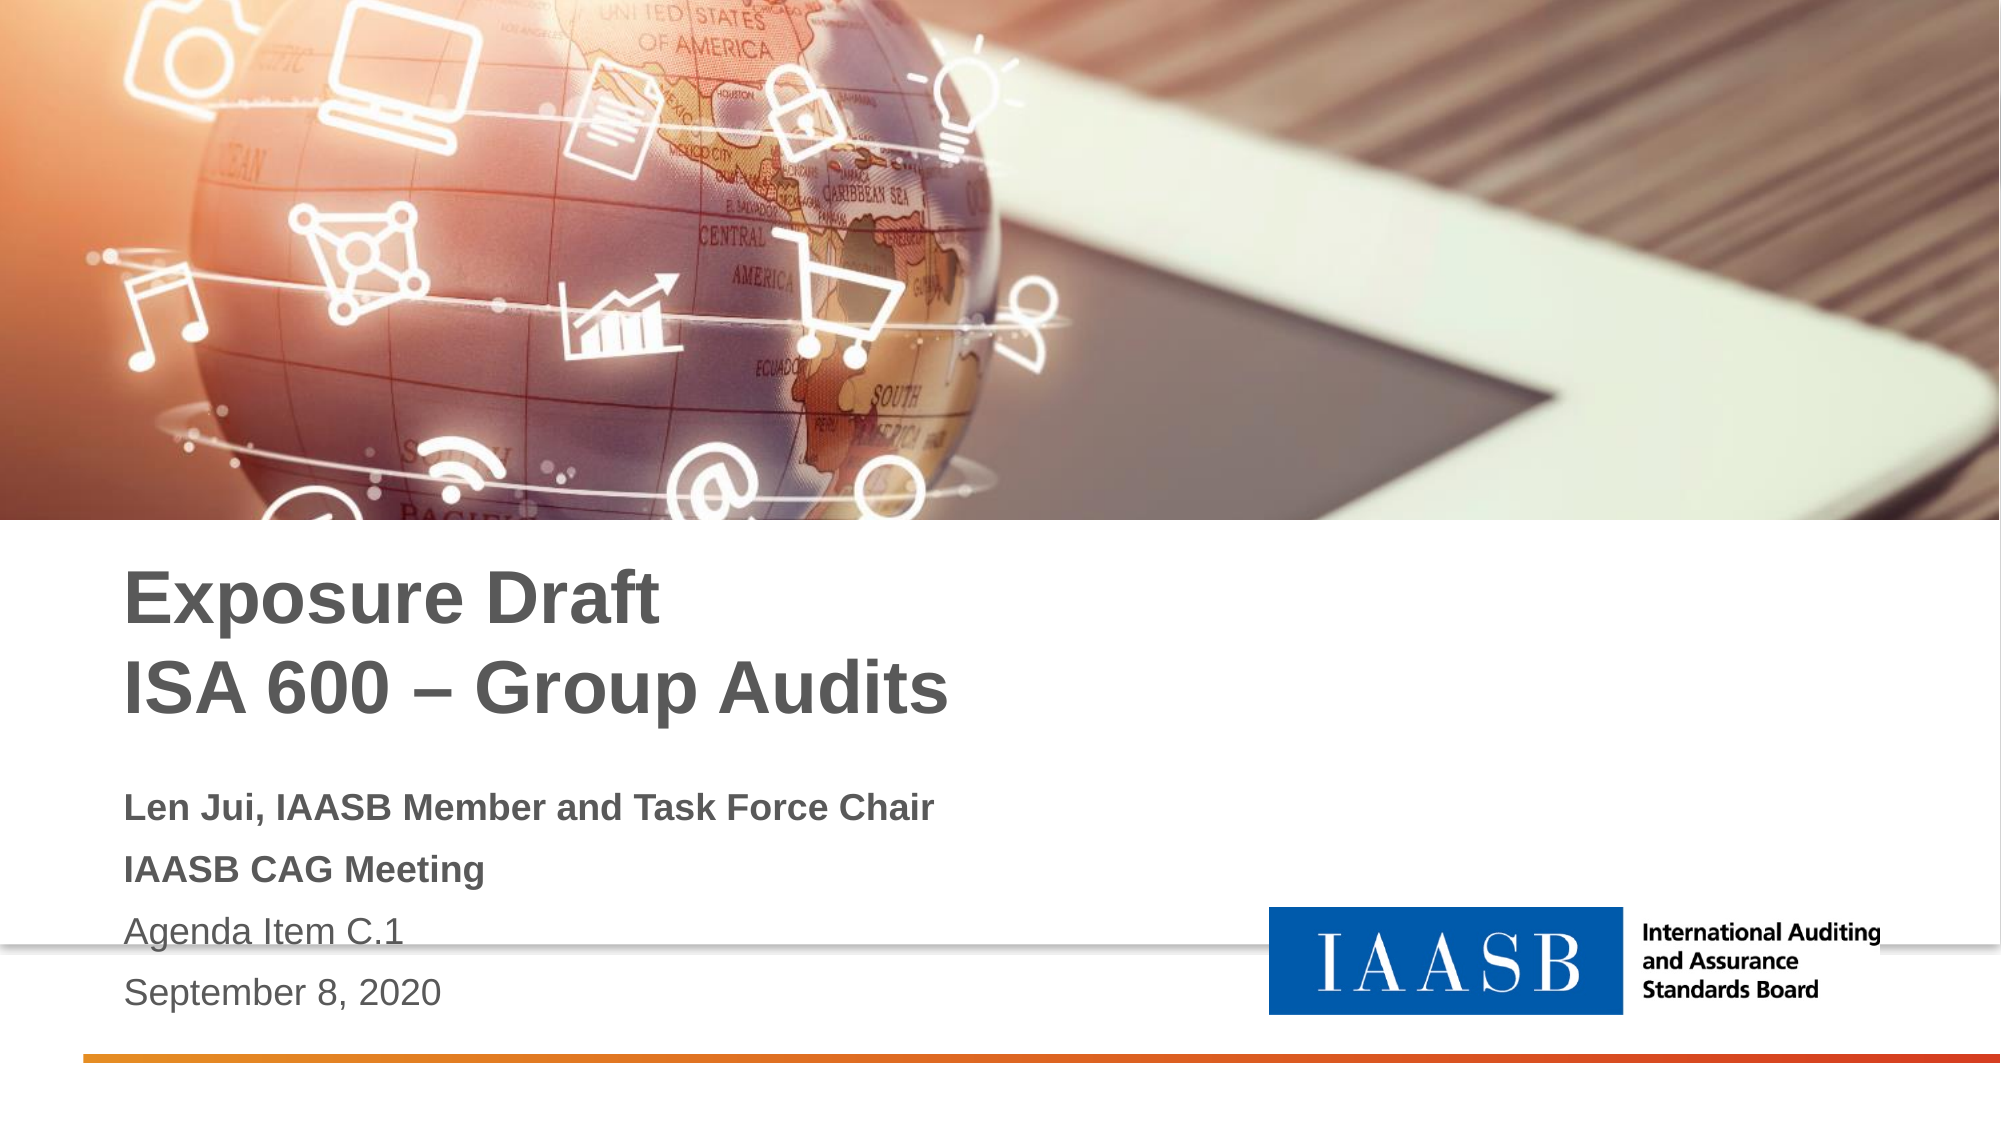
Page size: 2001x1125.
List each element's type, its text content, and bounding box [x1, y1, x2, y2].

picture [0, 0, 1999, 520]
picture [1269, 907, 1880, 1015]
subtitle Len Jui, IAASB Member and Task Force Chair IAASB CAG Meeting Agenda Item C.1 September 8, 2020 [123, 738, 1267, 1014]
title Exposure Draft ISA 600 – Group Audits [123, 548, 1850, 739]
